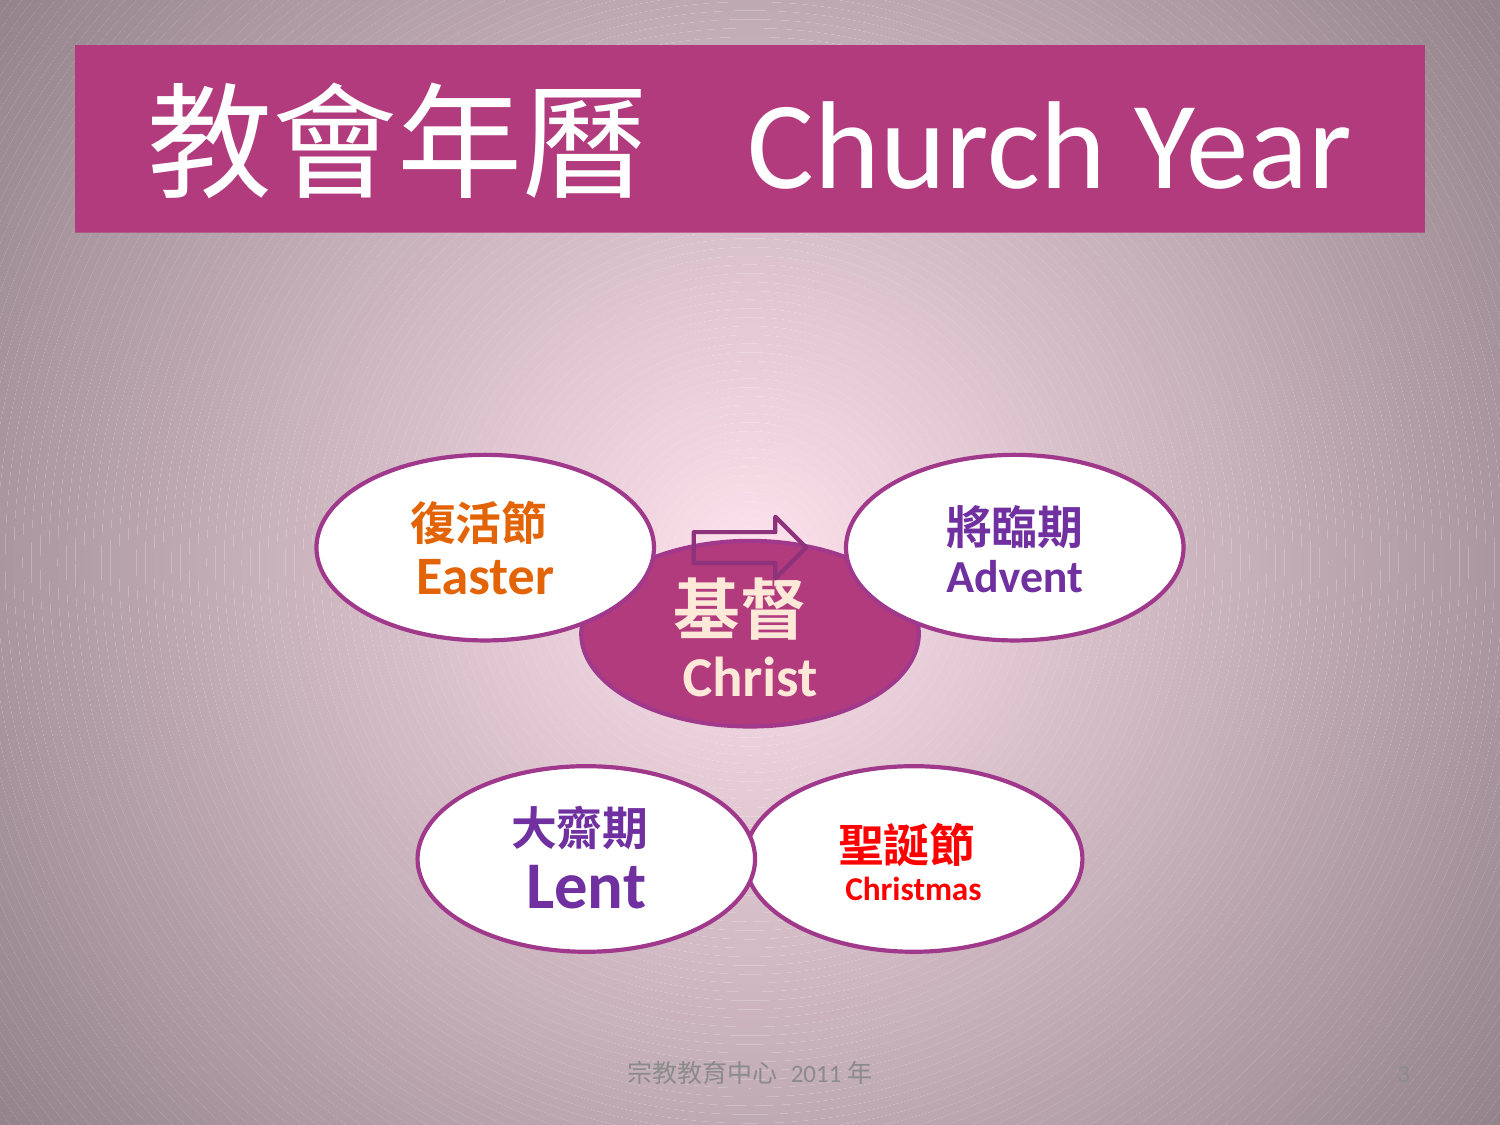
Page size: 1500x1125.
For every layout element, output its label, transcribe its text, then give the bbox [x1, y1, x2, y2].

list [74, 262, 1426, 1006]
title 教會年曆 Church Year [74, 44, 1426, 233]
slide_number 3 [1074, 1042, 1425, 1103]
footer 宗教教育中心 2011年 [512, 1042, 988, 1103]
